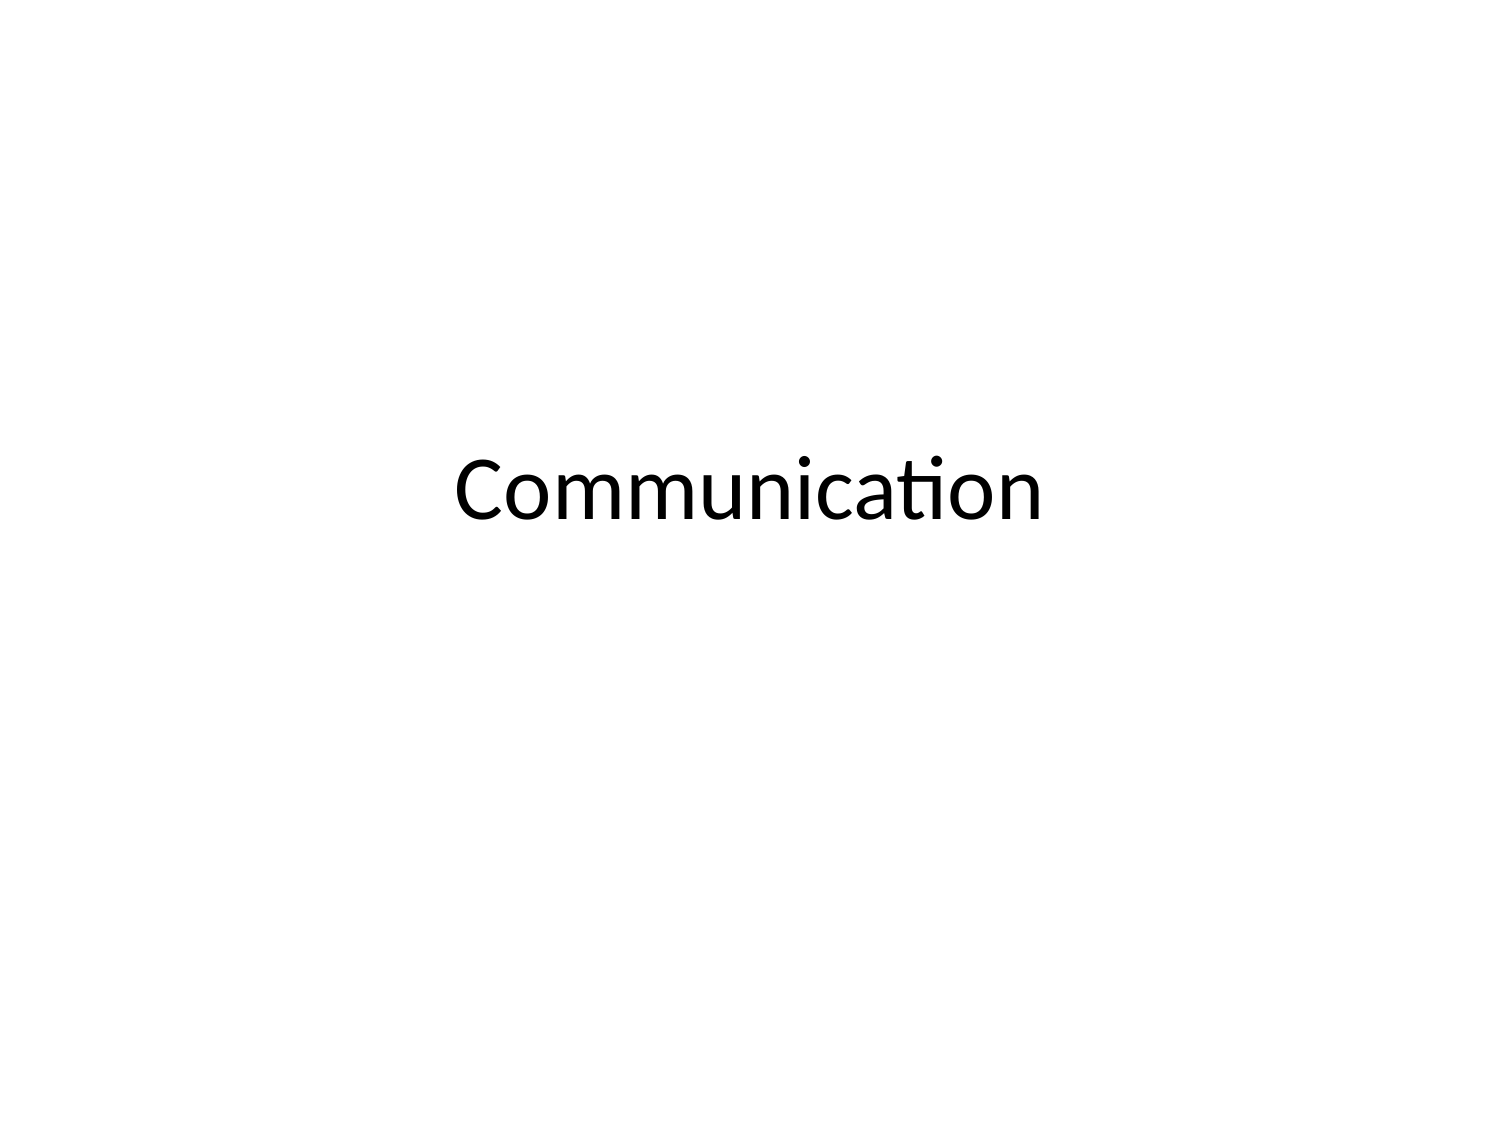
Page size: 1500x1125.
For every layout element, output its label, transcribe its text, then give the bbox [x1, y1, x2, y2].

title Communication [0, 362, 1500, 604]
